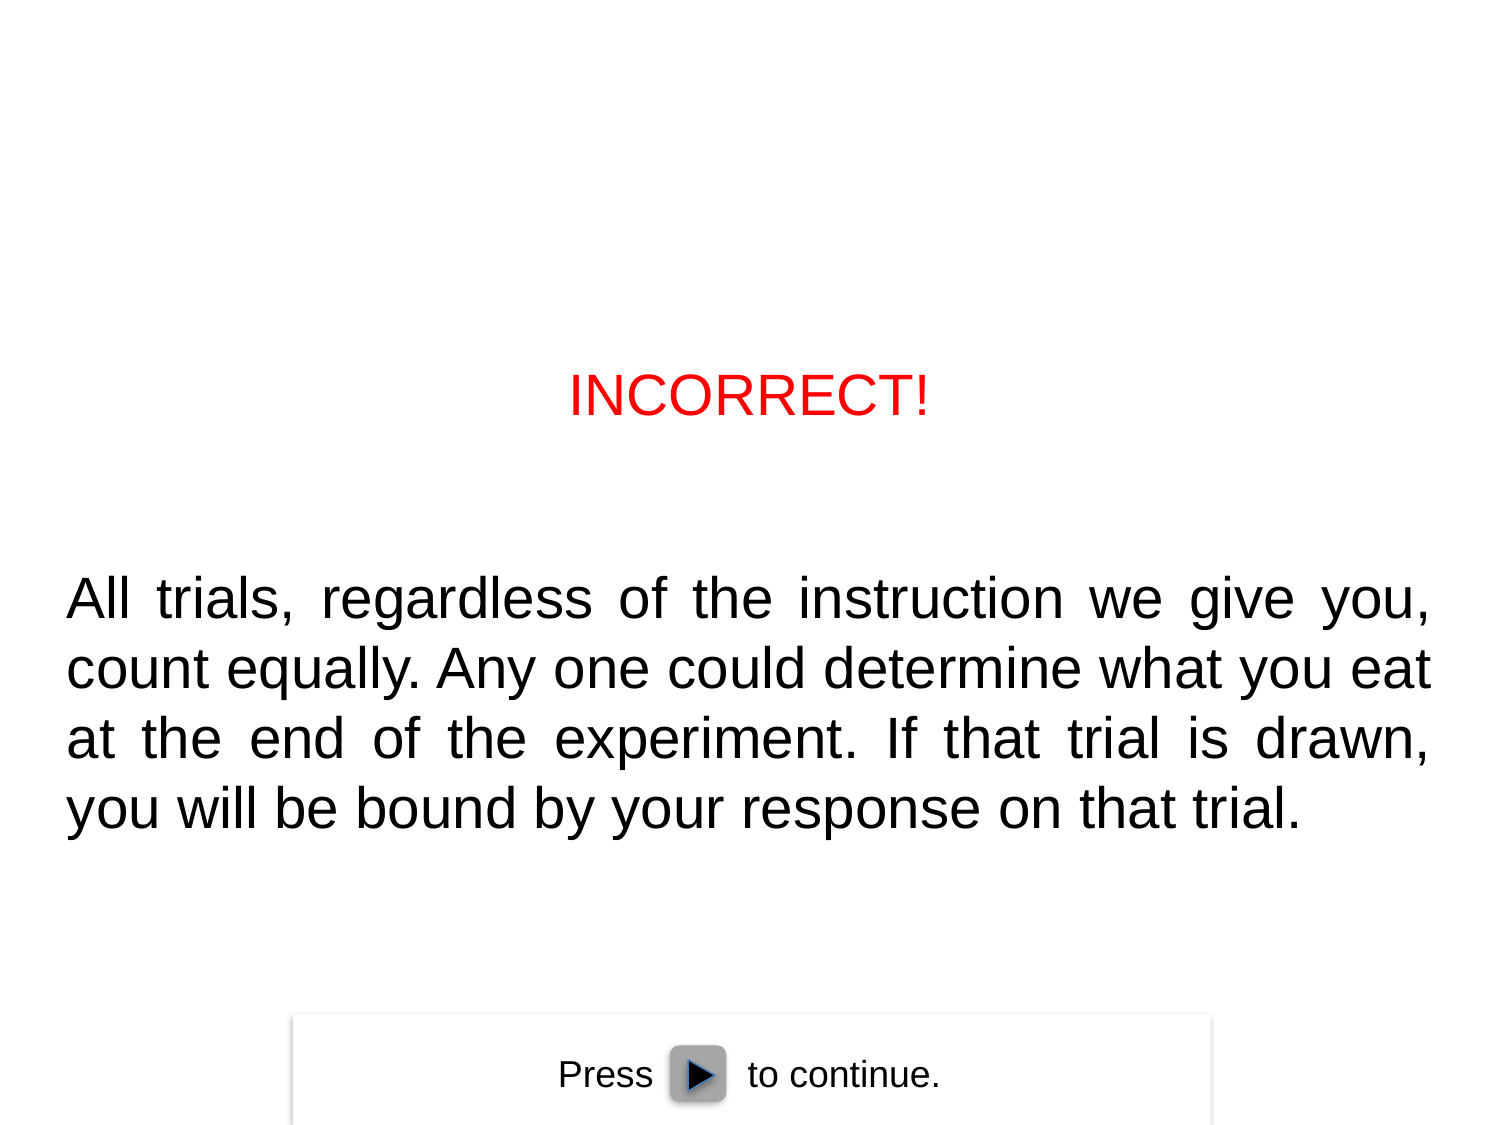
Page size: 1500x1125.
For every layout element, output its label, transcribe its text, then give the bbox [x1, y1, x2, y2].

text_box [540, 1042, 960, 1104]
text_box All trials, regardless of the instruction we give you, count equally. Any one could determine what you eat at the end of the experiment. If that trial is drawn, you will be bound by your response on that trial. [52, 552, 1448, 848]
text_box INCORRECT! [553, 336, 946, 435]
text_box [292, 1014, 1212, 1125]
